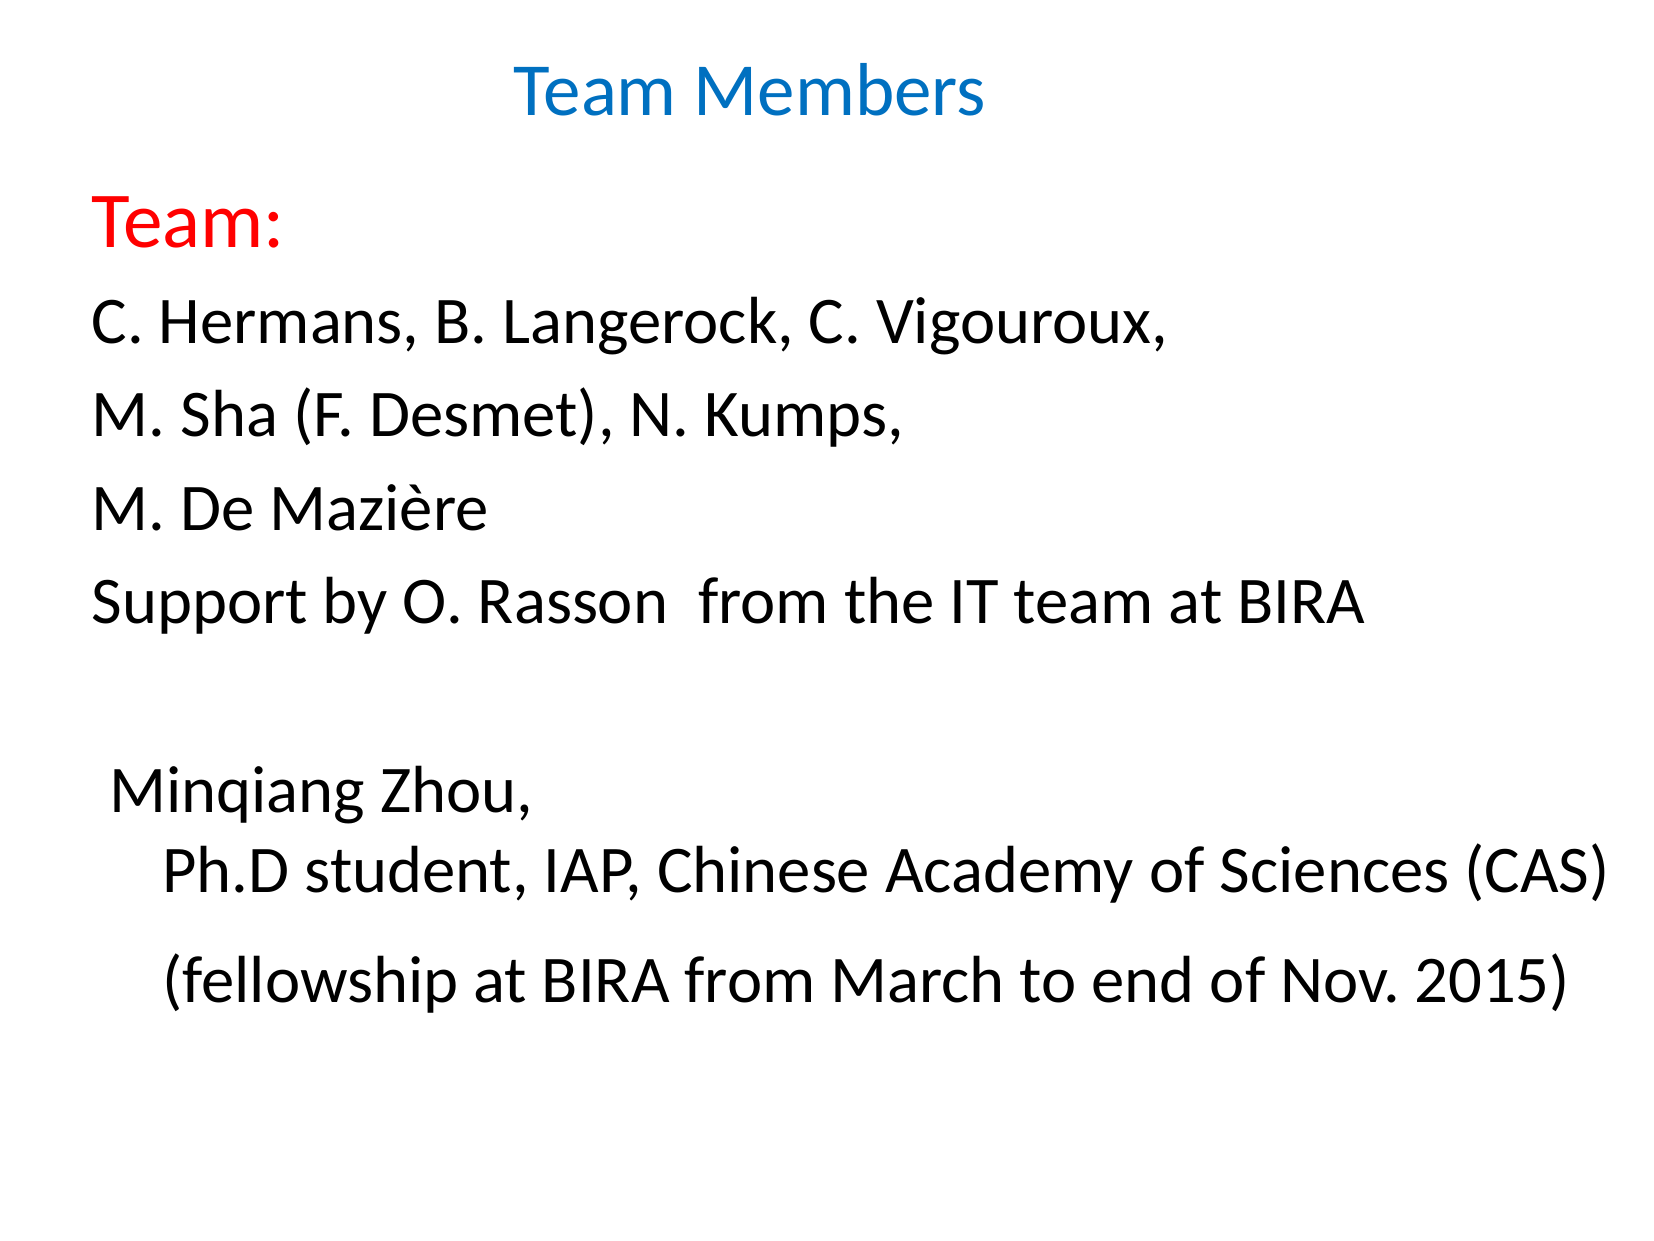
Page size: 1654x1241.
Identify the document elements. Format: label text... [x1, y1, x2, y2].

list Team: C. Hermans, B. Langerock, C. Vigouroux, M. Sha (F. Desmet), N. Kumps, M. De Mazière Support by O. Rasson from the IT team at BIRA Minqiang Zhou, Ph.D student, IAP, Chinese Academy of Sciences (CAS) (fellowship at BIRA from March to end of Nov. 2015) [76, 160, 1654, 1106]
title Team Members [75, 45, 1425, 126]
